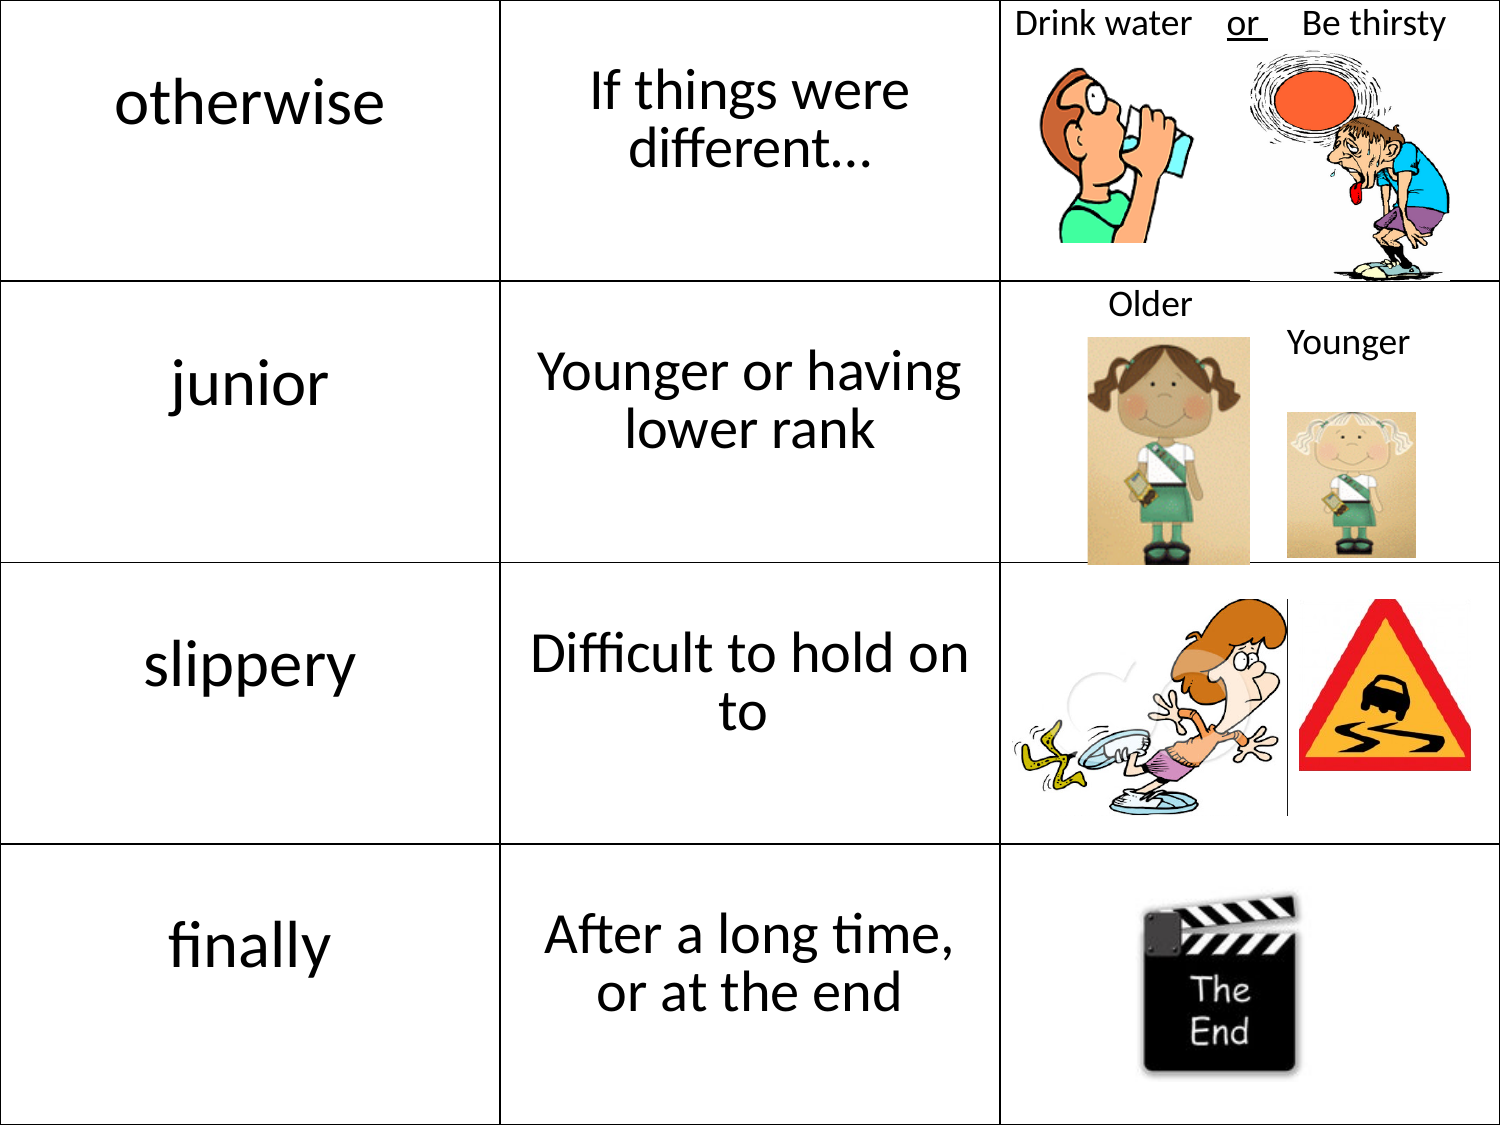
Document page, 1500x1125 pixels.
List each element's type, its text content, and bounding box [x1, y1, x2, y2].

picture [1124, 874, 1334, 1082]
picture [1024, 62, 1213, 243]
picture [1249, 49, 1451, 282]
table_cell junior [1, 282, 499, 562]
picture [1012, 599, 1288, 816]
table_header otherwise [1, 1, 499, 280]
table_cell Older Younger [1001, 282, 1499, 562]
table_header If things were different… [501, 1, 999, 280]
picture [1299, 599, 1471, 771]
table_cell Difficult to hold on to [501, 563, 999, 843]
table_cell slippery [1, 563, 499, 843]
table_cell finally [1, 845, 499, 1124]
picture [1287, 412, 1416, 559]
table_cell [1001, 563, 1499, 843]
picture [1087, 337, 1251, 566]
table_header Drink water or Be thirsty [1001, 1, 1499, 280]
table_cell [1001, 845, 1499, 1124]
table_cell Younger or having lower rank [501, 282, 999, 562]
table_cell After a long time, or at the end [501, 845, 999, 1124]
